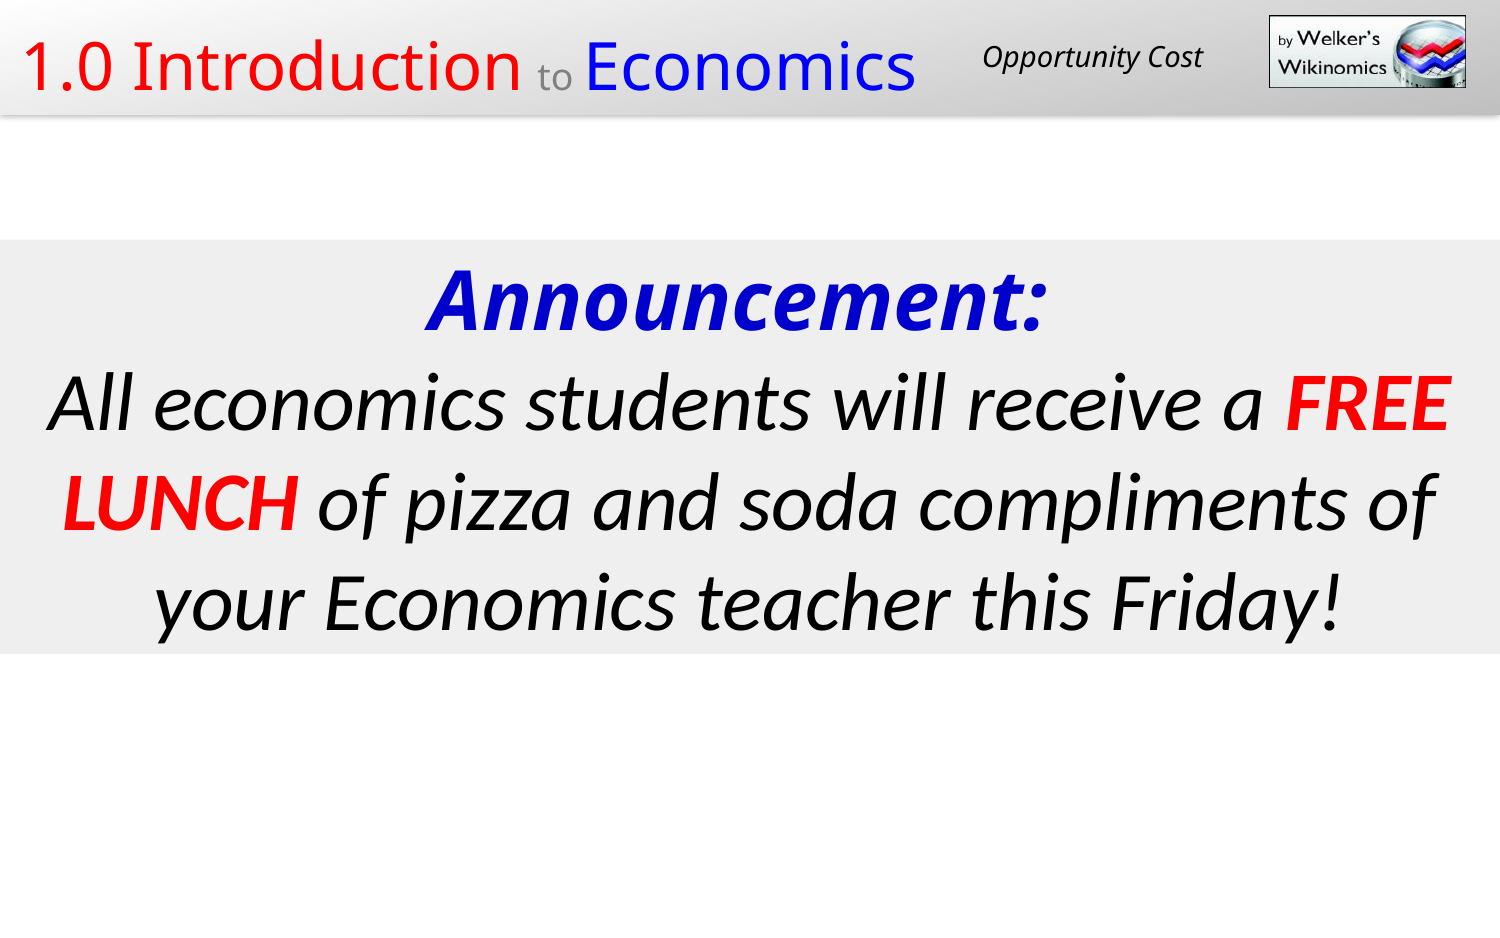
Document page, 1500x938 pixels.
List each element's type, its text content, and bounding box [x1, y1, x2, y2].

text_box Announcement: All economics students will receive a FREE LUNCH of pizza and soda compliments of your Economics teacher this Friday! [0, 239, 1500, 655]
picture [1269, 15, 1466, 88]
text_box Opportunity Cost [897, 30, 1288, 81]
